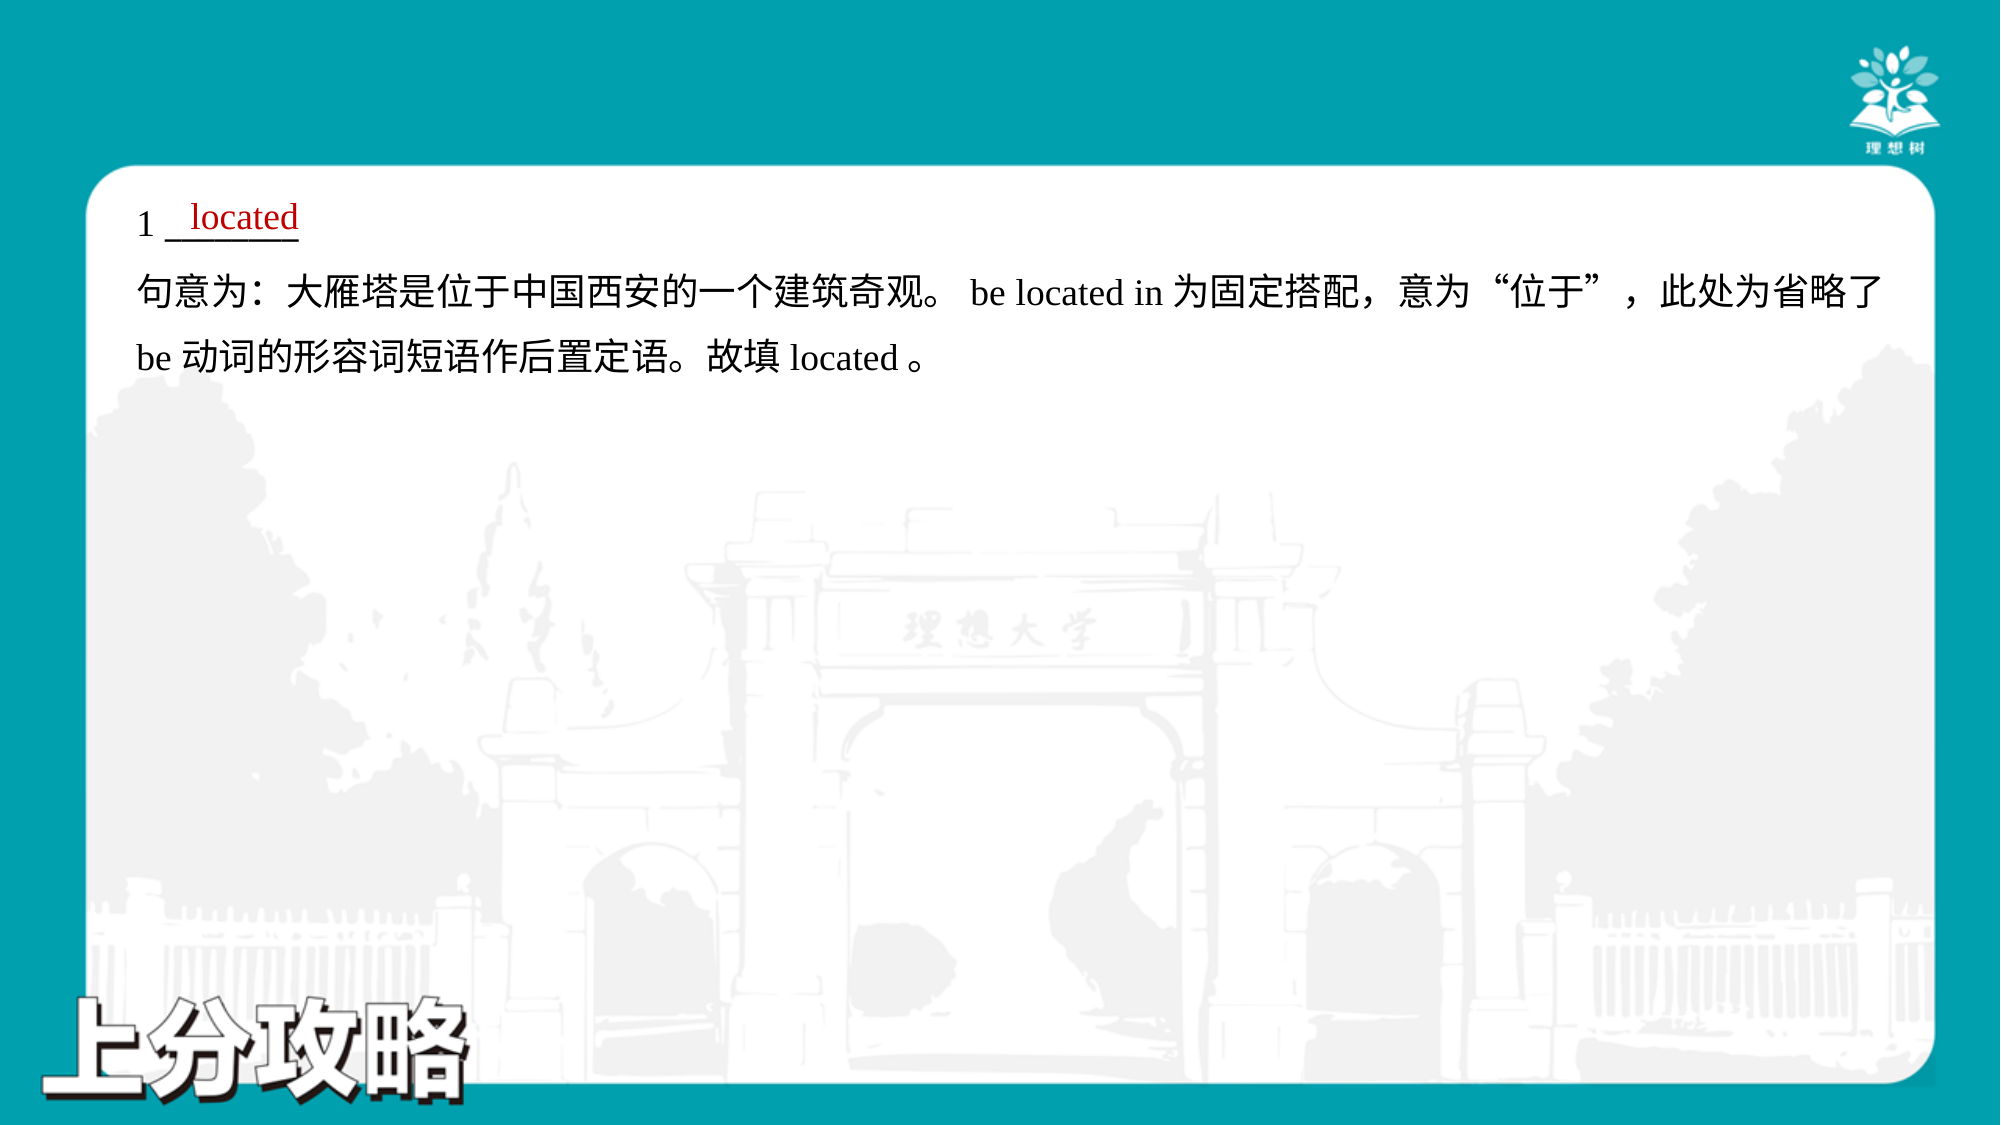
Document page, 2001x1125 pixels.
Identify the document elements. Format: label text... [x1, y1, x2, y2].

text_box located [176, 170, 313, 230]
picture [0, 0, 2000, 1125]
text_box 句意为：大雁塔是位于中国西安的一个建筑奇观。be located in为固定搭配，意为“位于”，此处为省略了 be动词的形容词短语作后置定语。故填located。 [136, 244, 1865, 372]
text_box 1 ________ [136, 176, 1865, 237]
